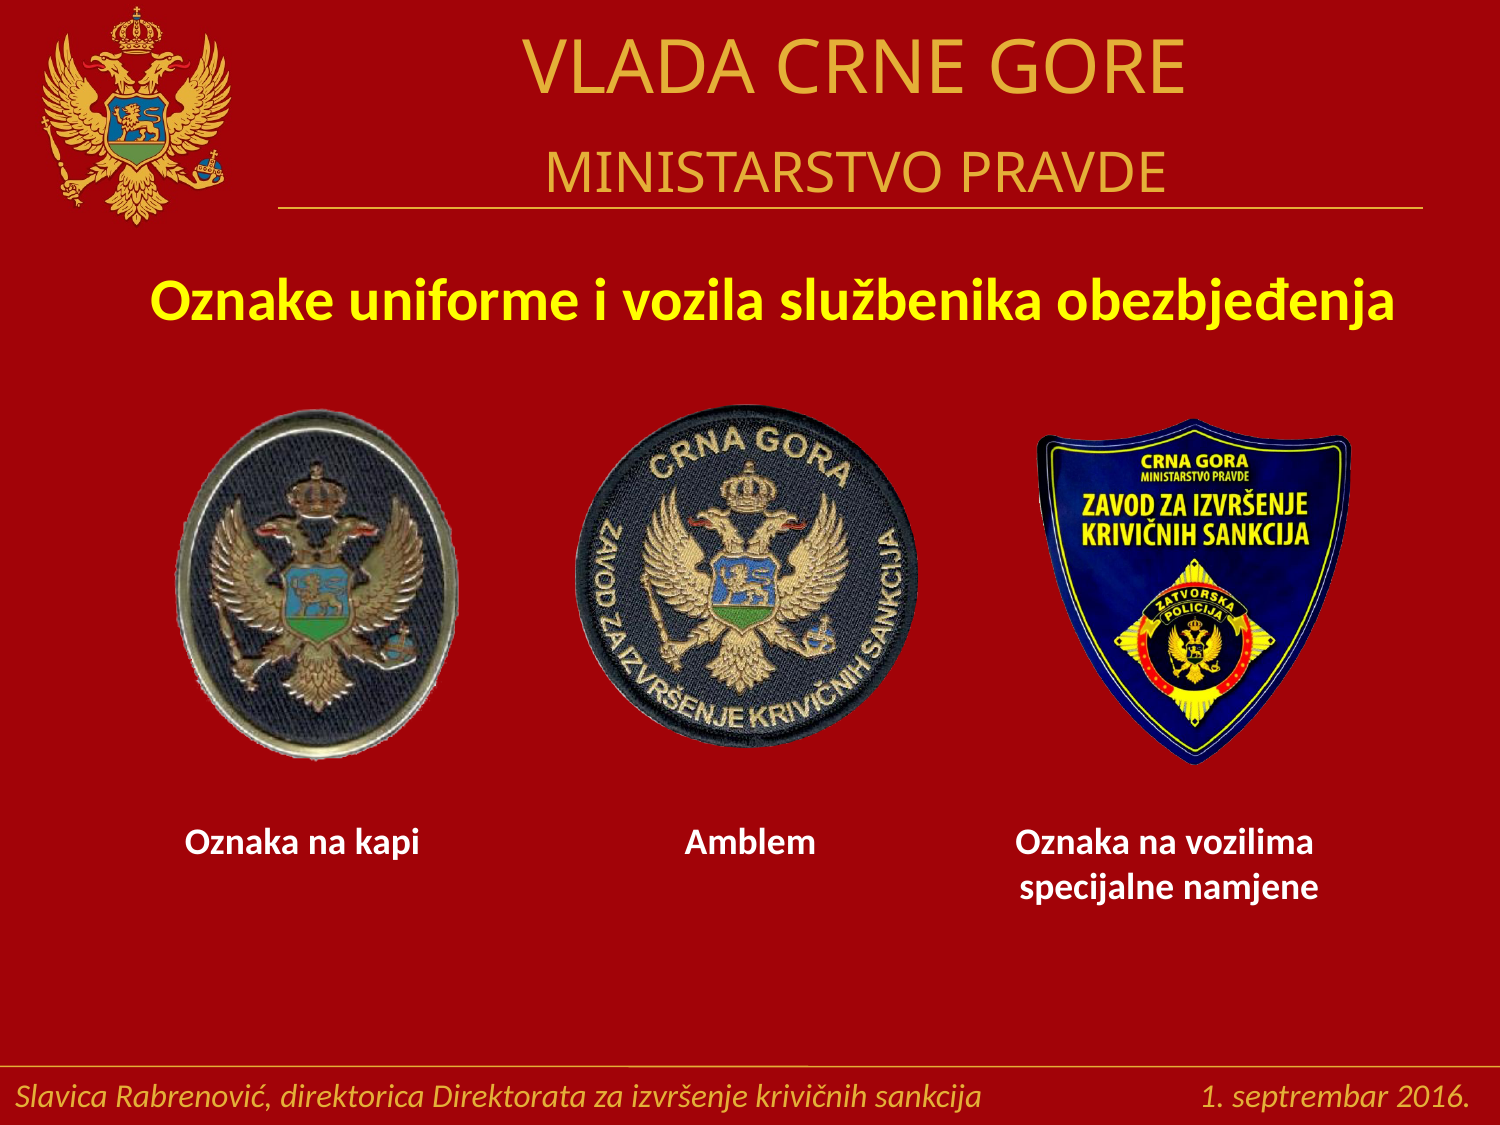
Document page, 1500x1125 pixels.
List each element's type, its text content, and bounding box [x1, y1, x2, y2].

text_box Oznaka na kapi [144, 809, 460, 870]
picture [34, 4, 237, 230]
picture [566, 395, 934, 766]
text_box Slavica Rabrenović, direktorica Direktorata za izvršenje krivičnih sankcija 1. septrembar 2016. [0, 1072, 1500, 1125]
text_box Amblem [592, 809, 909, 870]
picture [1025, 412, 1353, 776]
picture [159, 399, 475, 783]
text_box Oznake uniforme i vozila službenika obezbjeđenja [135, 252, 1500, 340]
text_box Oznaka na vozilima specijalne namjene [1000, 809, 1339, 915]
title VLADA CRNE GORE Ministarstvo pravde [257, 0, 1454, 247]
